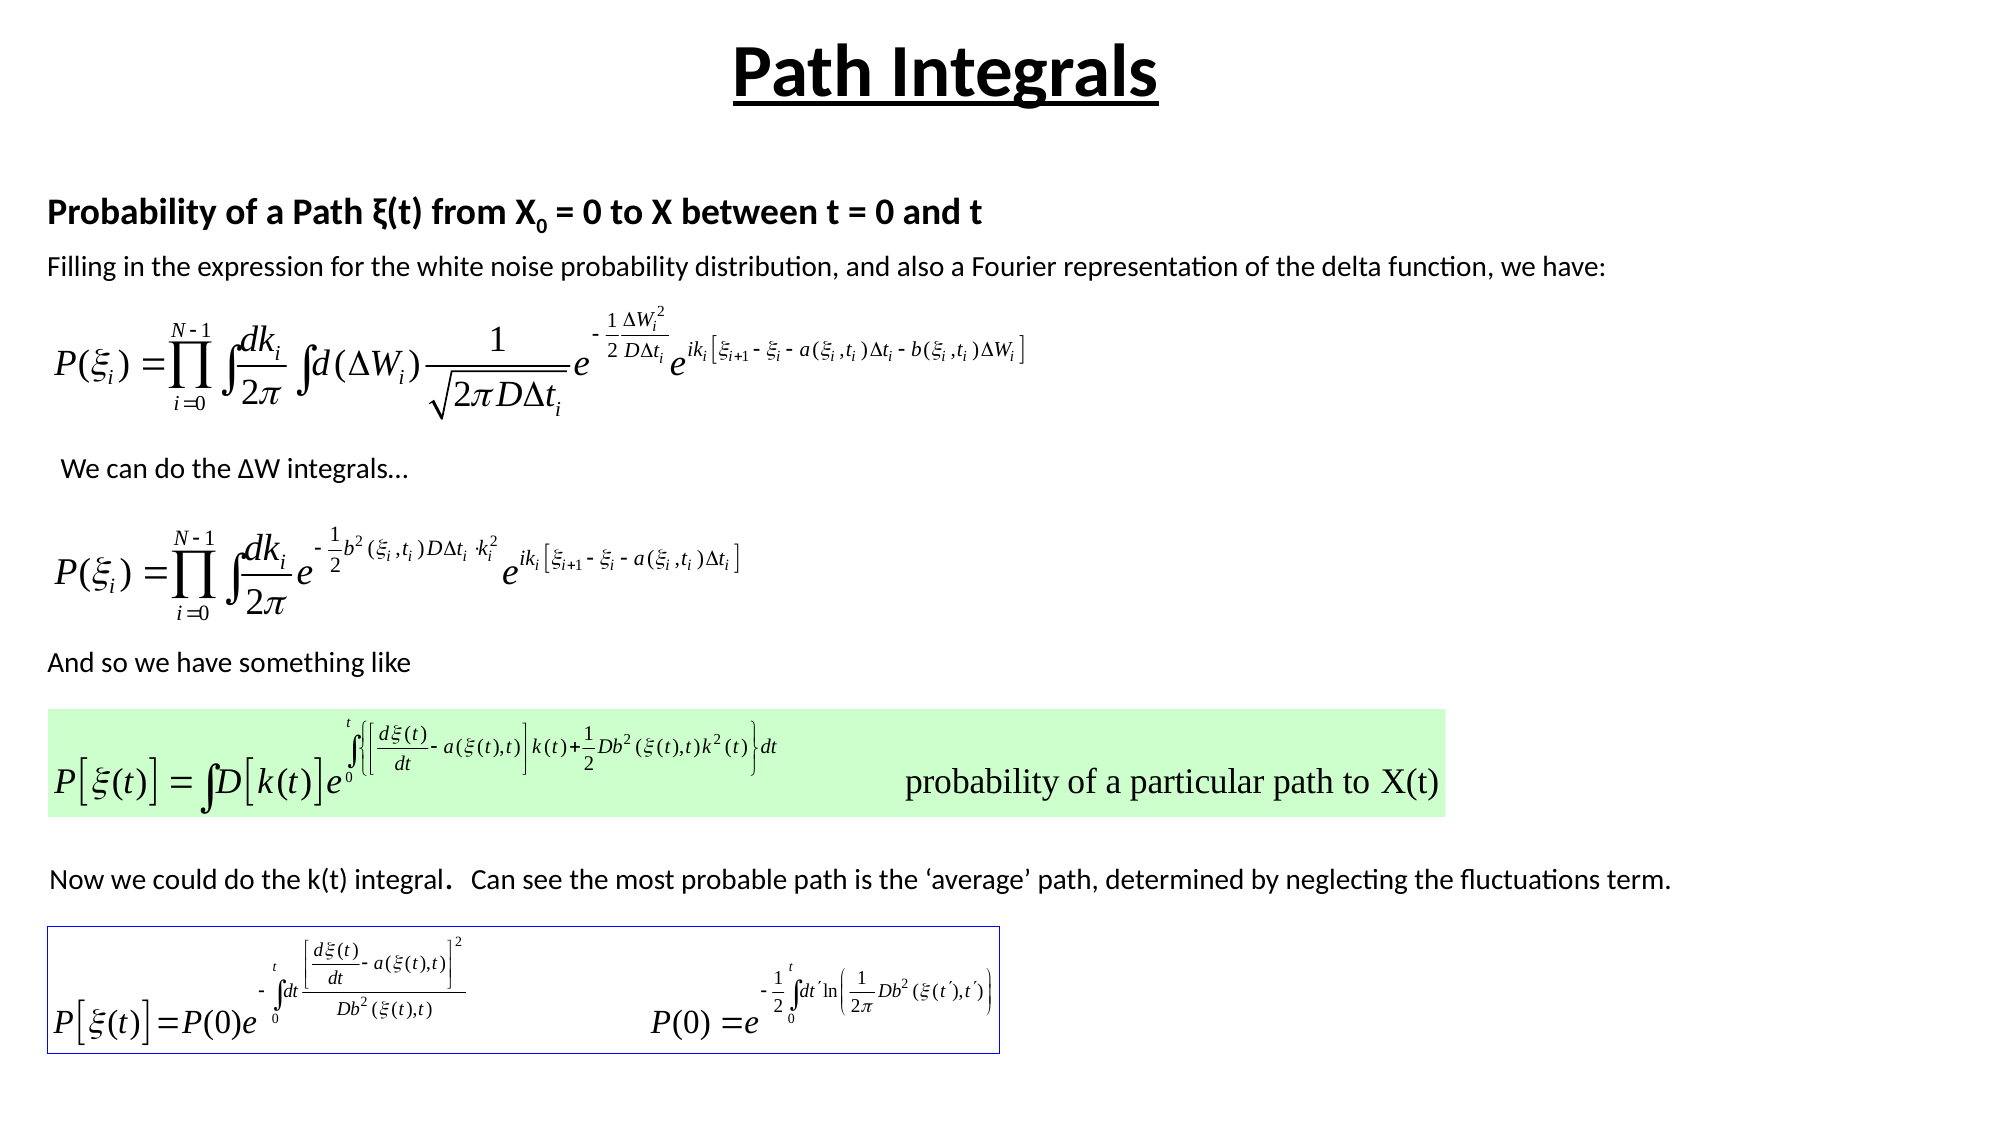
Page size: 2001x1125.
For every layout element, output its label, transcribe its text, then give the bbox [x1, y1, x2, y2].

text_box Now we could do the k(t) integral. Can see the most probable path is the ‘average’ path, determined by neglecting the fluctuations term. [34, 844, 1780, 905]
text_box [47, 518, 751, 629]
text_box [47, 708, 1446, 817]
text_box Path Integrals [717, 22, 1661, 122]
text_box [47, 926, 1000, 1054]
text_box Probability of a Path ξ(t) from X0 = 0 to X between t = 0 and t [32, 179, 1072, 246]
text_box And so we have something like [32, 636, 523, 686]
text_box Filling in the expression for the white noise probability distribution, and also a Fourier representation of the delta function, we have: [32, 239, 1684, 290]
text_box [47, 298, 1035, 428]
text_box We can do the ΔW integrals… [45, 442, 424, 493]
